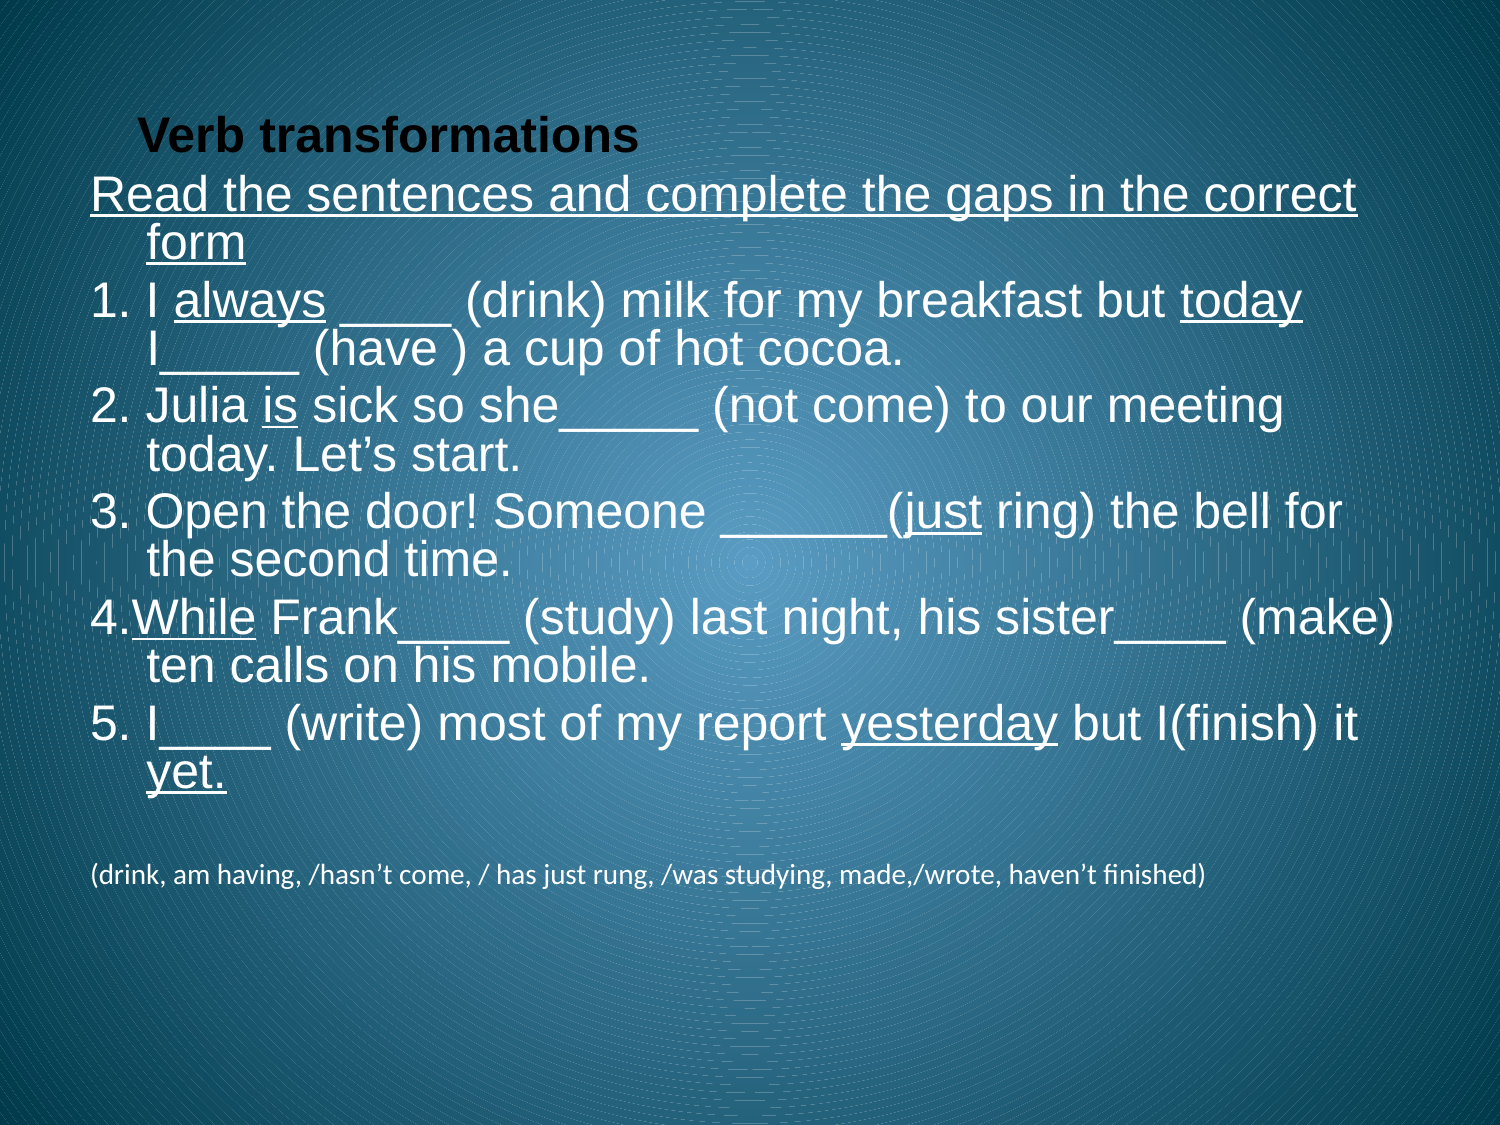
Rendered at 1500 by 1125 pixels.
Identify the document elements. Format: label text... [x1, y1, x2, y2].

list Verb transformations Read the sentences and complete the gaps in the correct form 1. I always ____ (drink) milk for my breakfast but today I_____ (have ) a cup of hot cocoa. 2. Julia is sick so she_____ (not come) to our meeting today. Let’s start. 3. Open the door! Someone ______(just ring) the bell for the second time. 4.While Frank____ (study) last night, his sister____ (make) ten calls on his mobile. 5. I____ (write) most of my report yesterday but I(finish) it yet. (drink, am having, /hasn’t come, / has just rung, /was studying, made,/wrote, haven’t finished) [74, 105, 1426, 1006]
